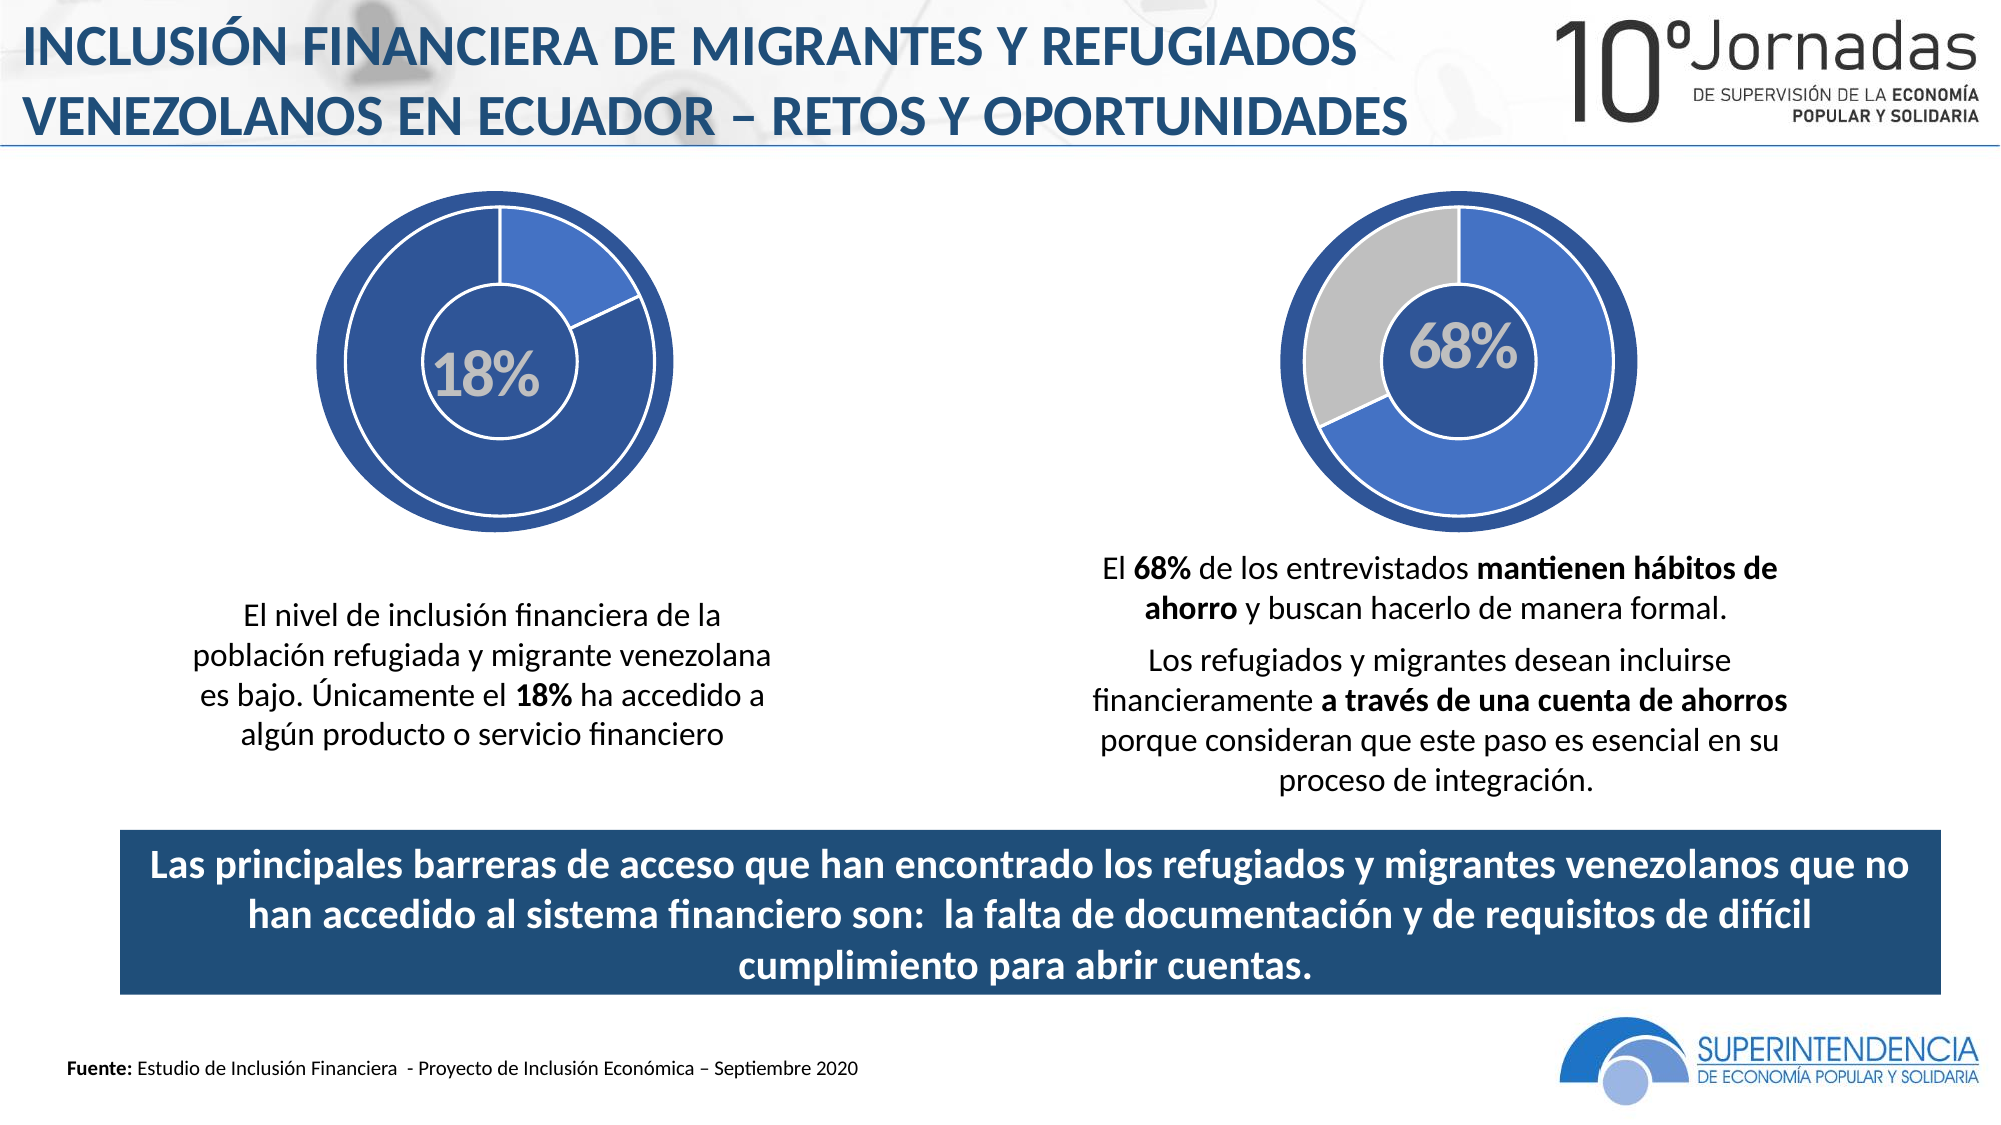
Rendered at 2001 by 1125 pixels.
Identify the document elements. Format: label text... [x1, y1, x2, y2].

picture [0, 0, 2001, 1125]
text_box INCLUSIÓN FINANCIERA DE MIGRANTES Y REFUGIADOS VENEZOLANOS EN ECUADOR – RETOS Y OPORTUNIDADES [7, 0, 1424, 155]
text_box Fuente: Estudio de Inclusión Financiera - Proyecto de Inclusión Económica – Septiembre 2020 [52, 1047, 914, 1088]
text_box Las principales barreras de acceso que han encontrado los refugiados y migrantes venezolanos que no han accedido al sistema financiero son: la falta de documentación y de requisitos de difícil cumplimiento para abrir cuentas. [120, 829, 1941, 995]
text_box El nivel de inclusión financiera de la población refugiada y migrante venezolana es bajo. Únicamente el 18% ha accedido a algún producto o servicio financiero [174, 585, 791, 760]
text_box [1255, 167, 1662, 556]
text_box El 68% de los entrevistados mantienen hábitos de ahorro y buscan hacerlo de manera formal. Los refugiados y migrantes desean incluirse financieramente a través de una cuenta de ahorros porque consideran que este paso es esencial en su proceso de integración. [1056, 538, 1825, 806]
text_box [291, 167, 698, 556]
